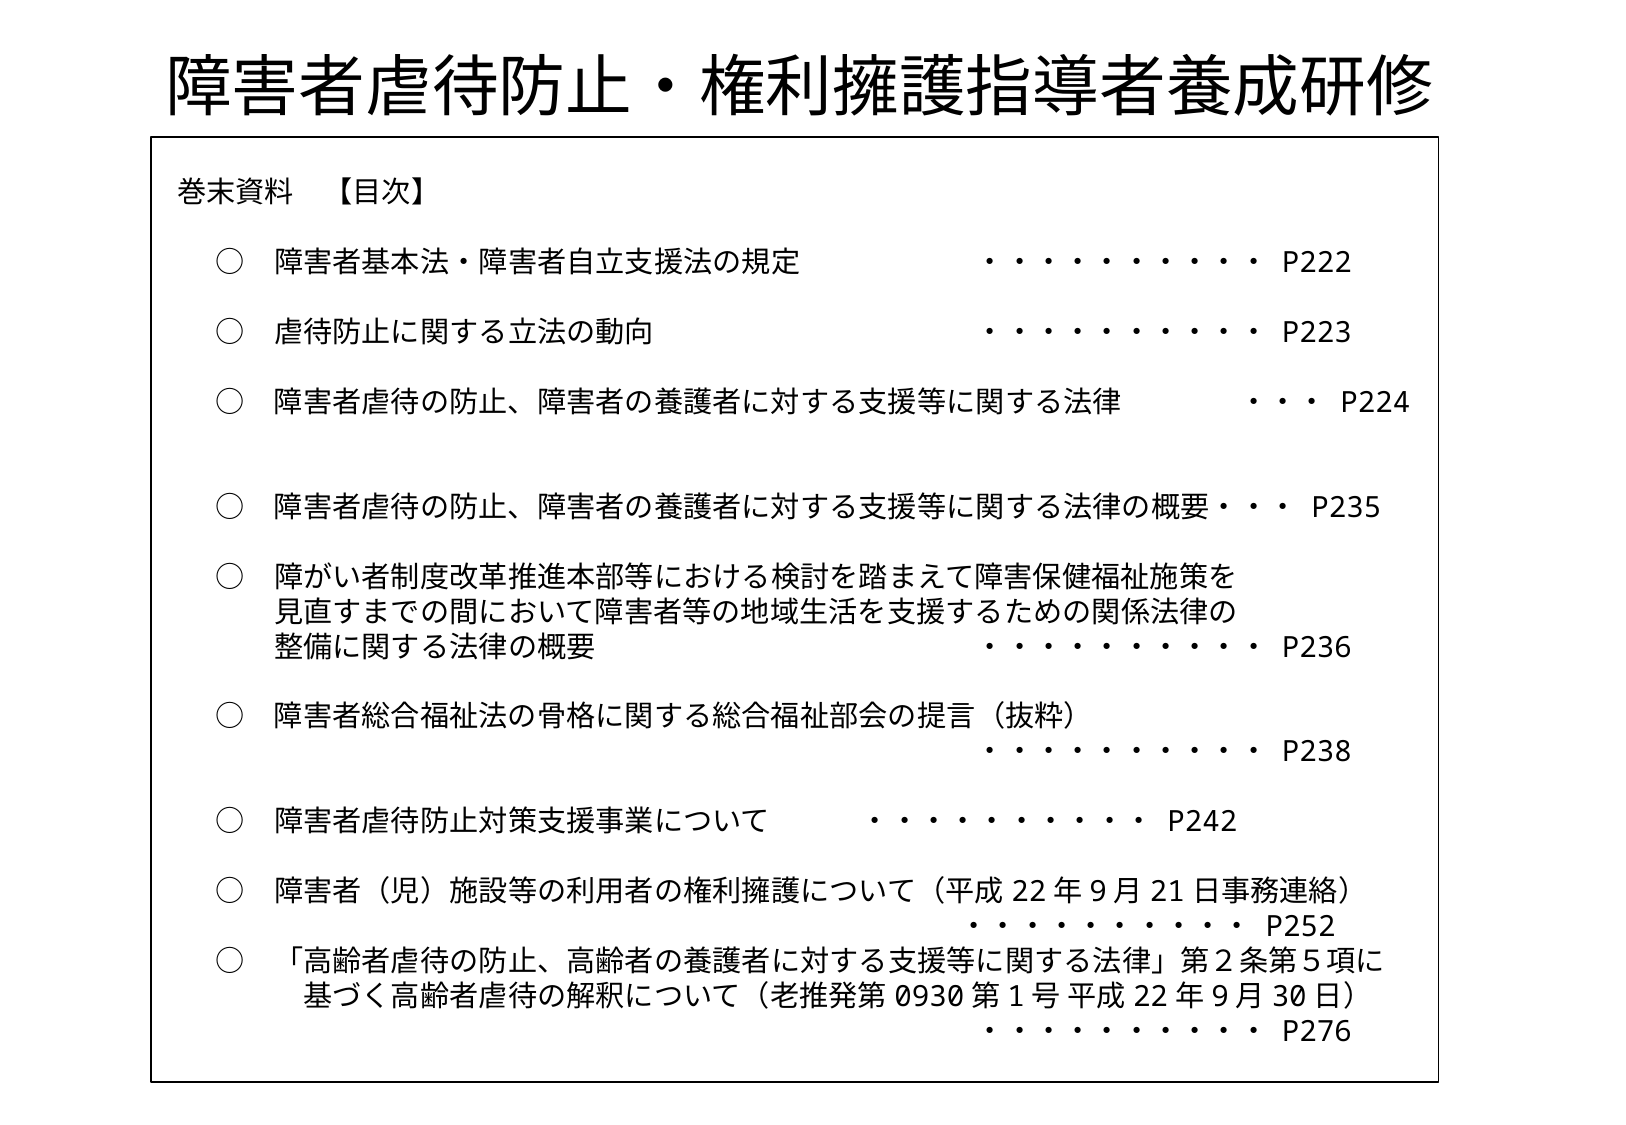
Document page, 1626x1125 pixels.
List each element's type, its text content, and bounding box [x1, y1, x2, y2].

text_box 巻末資料 【目次】 ○ 障害者基本法・障害者自立支援法の規定 ・・・・・・・・・・ P222 ○ 虐待防止に関する立法の動向 ・・・・・・・・・・ P223 ○ 障害者虐待の防止、障害者の養護者に対する支援等に関する法律 ・・・ P224 ○ 障害者虐待の防止、障害者の養護者に対する支援等に関する法律の概要・・・ P235 ○ 障がい者制度改革推進本部等における検討を踏まえて障害保健福祉施策を 見直すまでの間において障害者等の地域生活を支援するための関係法律の 整備に関する法律の概要 ・・・・・・・・・・ P236 ○ 障害者総合福祉法の骨格に関する総合福祉部会の提言（抜粋） ・・・・・・・・・・ P238 ○ 障害者虐待防止対策支援事業について ・・・・・・・・・・ P242 ○ 障害者（児）施設等の利用者の権利擁護について（平成22年9月21日事務連絡） ・・・・・・・・・・ P252 ○ 「高齢者虐待の防止、高齢者の養護者に対する支援等に関する法律」第２条第５項に 基づく高齢者虐待の解釈について（老推発第0930第1号 平成22年9月30日） ・・・・・・・・・・ P276 [151, 137, 1439, 1083]
title 障害者虐待防止・権利擁護指導者養成研修 [67, 30, 1531, 138]
